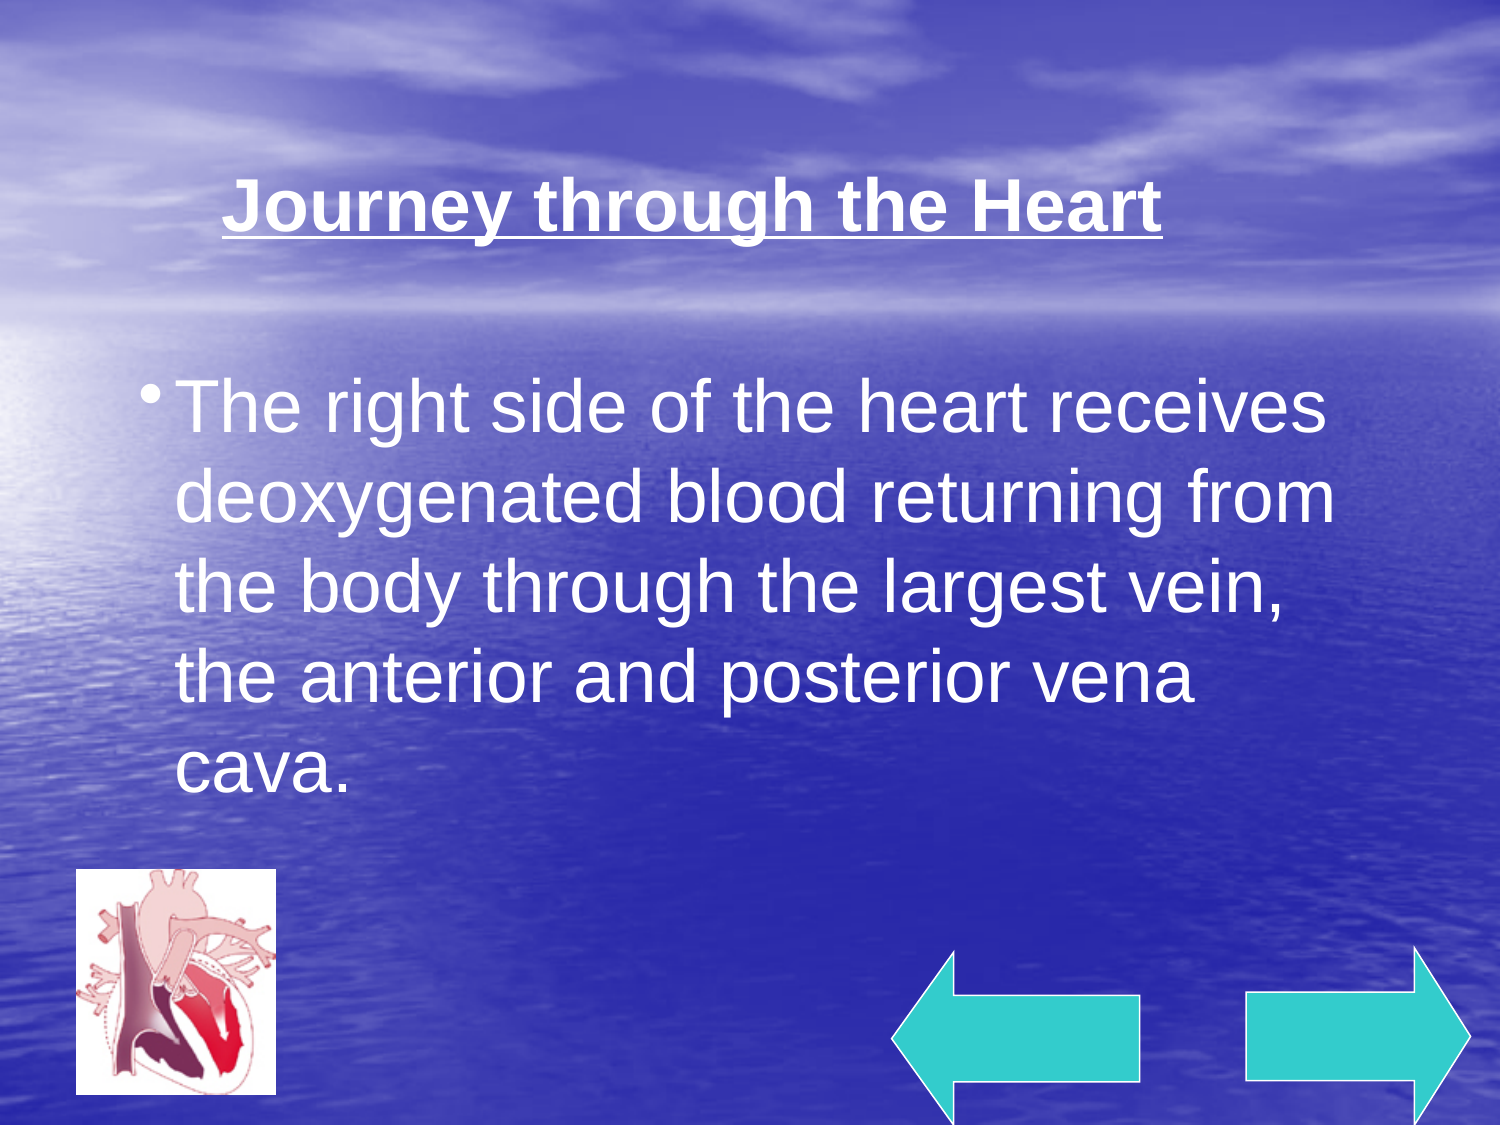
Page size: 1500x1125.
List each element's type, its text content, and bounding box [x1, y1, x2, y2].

text_box [1246, 947, 1471, 1125]
text_box [891, 952, 1140, 1125]
text_box The right side of the heart receives deoxygenated blood returning from the body through the largest vein, the anterior and posterior vena cava. [123, 349, 1376, 815]
picture [76, 869, 276, 1095]
text_box Journey through the Heart [206, 148, 1179, 254]
